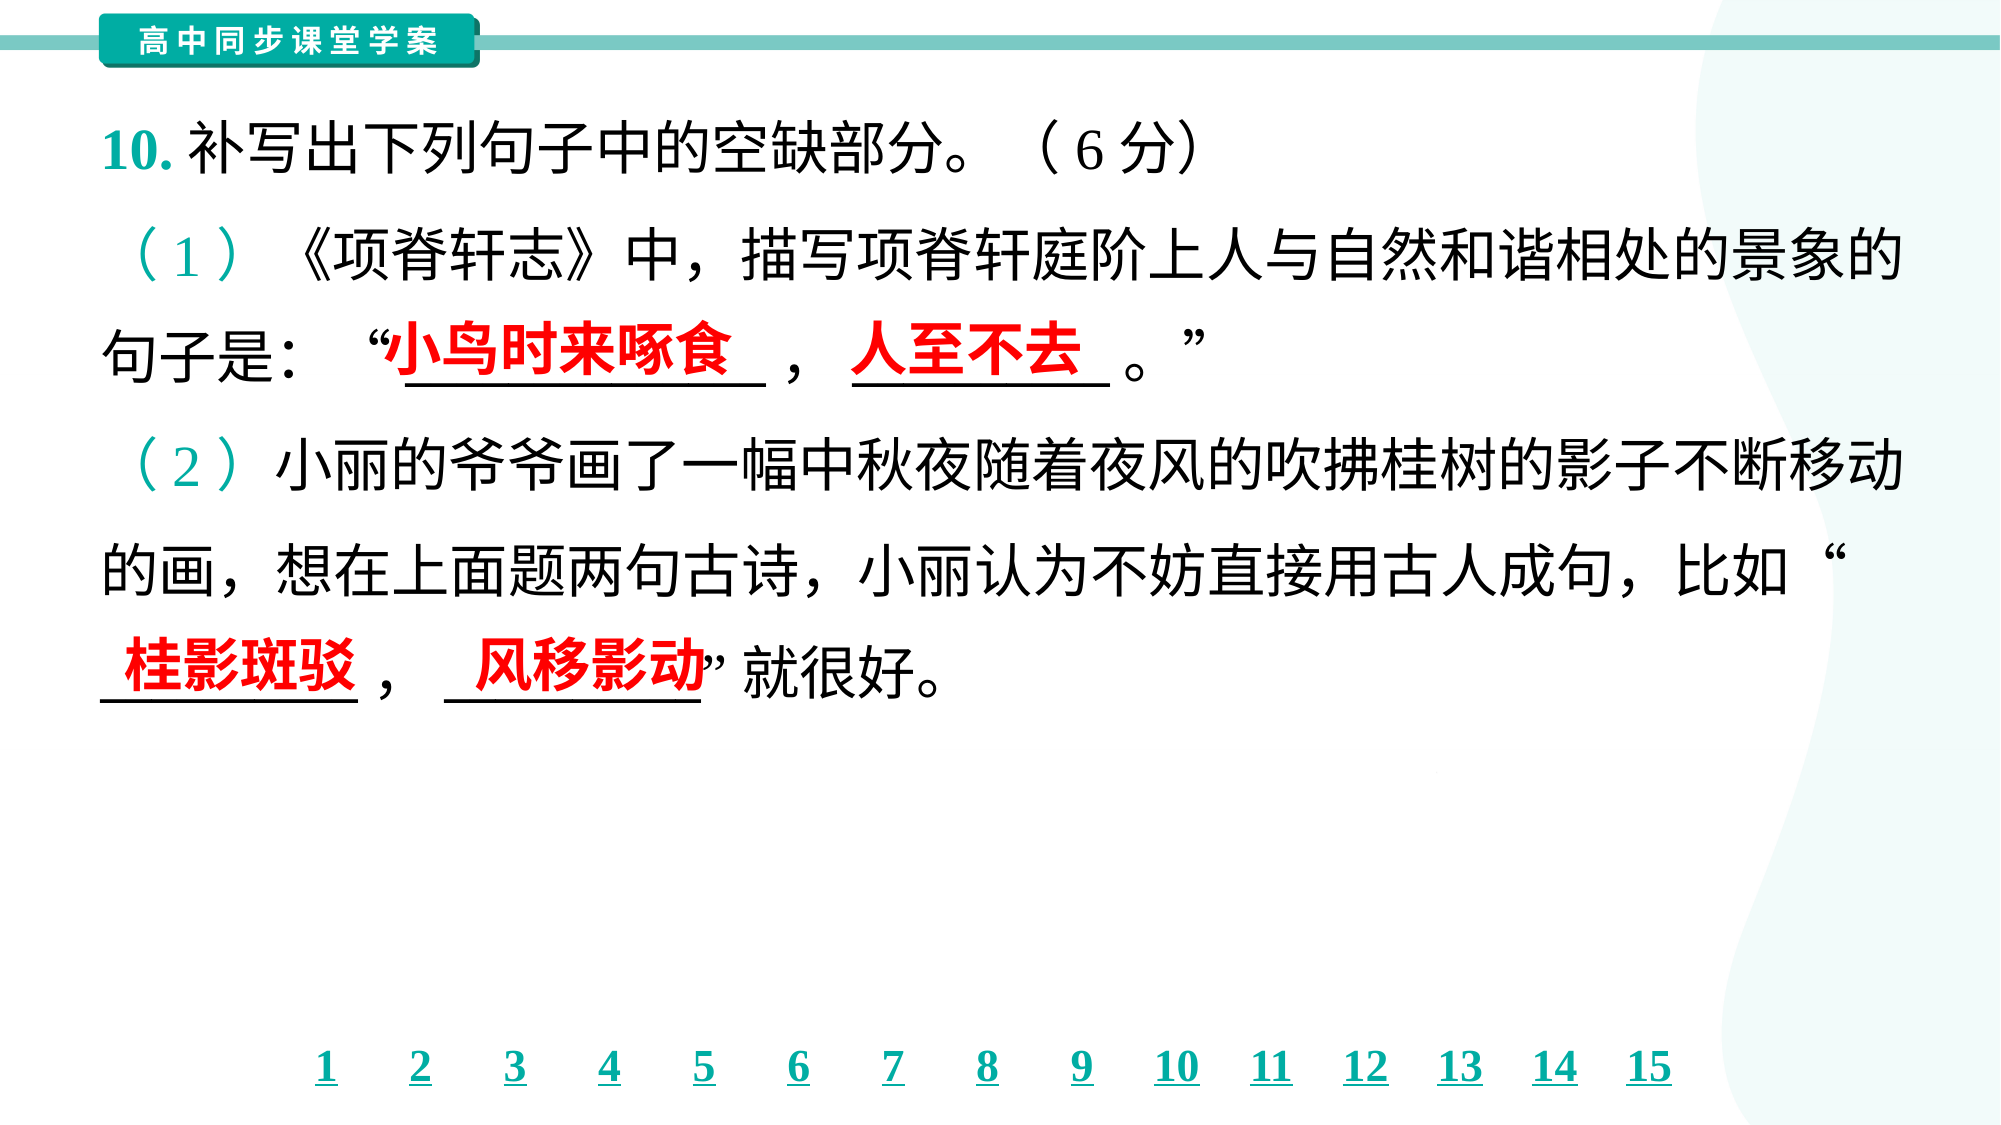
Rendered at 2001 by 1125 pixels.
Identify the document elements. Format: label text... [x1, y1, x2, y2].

text_box （2）小丽的爷爷画了一幅中秋夜随着夜风的吹拂桂树的影子不断移动 的画，想在上面题两句古诗，小丽认为不妨直接用古人成句，比如“ __________，__________”就很好。 [100, 391, 1899, 695]
text_box 小鸟时来啄食 [361, 280, 756, 371]
text_box 风移影动 [452, 595, 729, 687]
text_box （1）《项脊轩志》中，描写项脊轩庭阶上人与自然和谐相处的景象的 句子是：“______________，__________。” [100, 182, 1899, 380]
text_box 桂影斑驳 [102, 595, 379, 687]
text_box 人至不去 [827, 280, 1105, 371]
picture [0, 0, 2000, 1125]
text_box 10.补写出下列句子中的空缺部分。（6分） [100, 76, 1899, 170]
